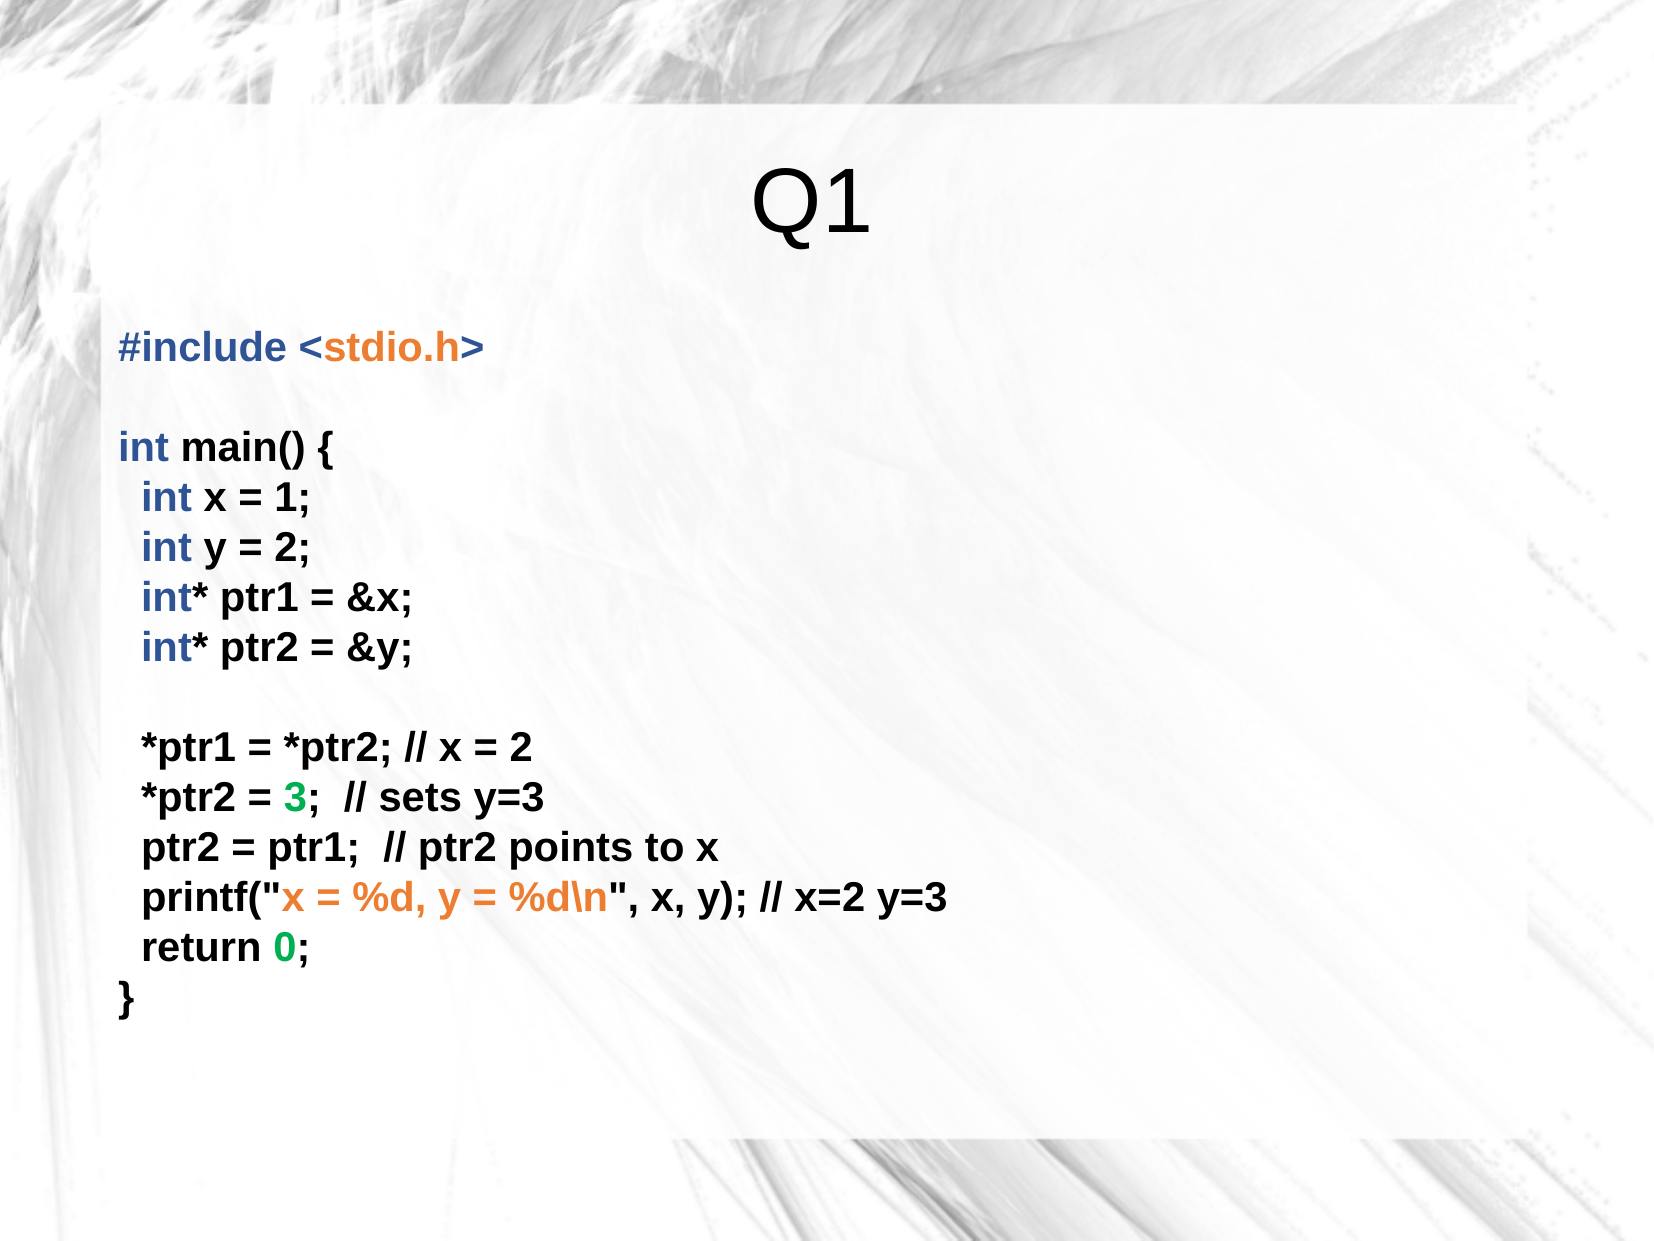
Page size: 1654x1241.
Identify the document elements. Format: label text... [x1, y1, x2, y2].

picture [0, 0, 1654, 1241]
list #include <stdio.h> int main() { int x = 1; int y = 2; int* ptr1 = &x; int* ptr2 = &y; *ptr1 = *ptr2; // x = 2 *ptr2 = 3; // sets y=3 ptr2 = ptr1; // ptr2 points to x printf("x = %d, y = %d\n", x, y); // x=2 y=3 return 0; } [118, 319, 1571, 1109]
title Q1 [118, 93, 1506, 299]
